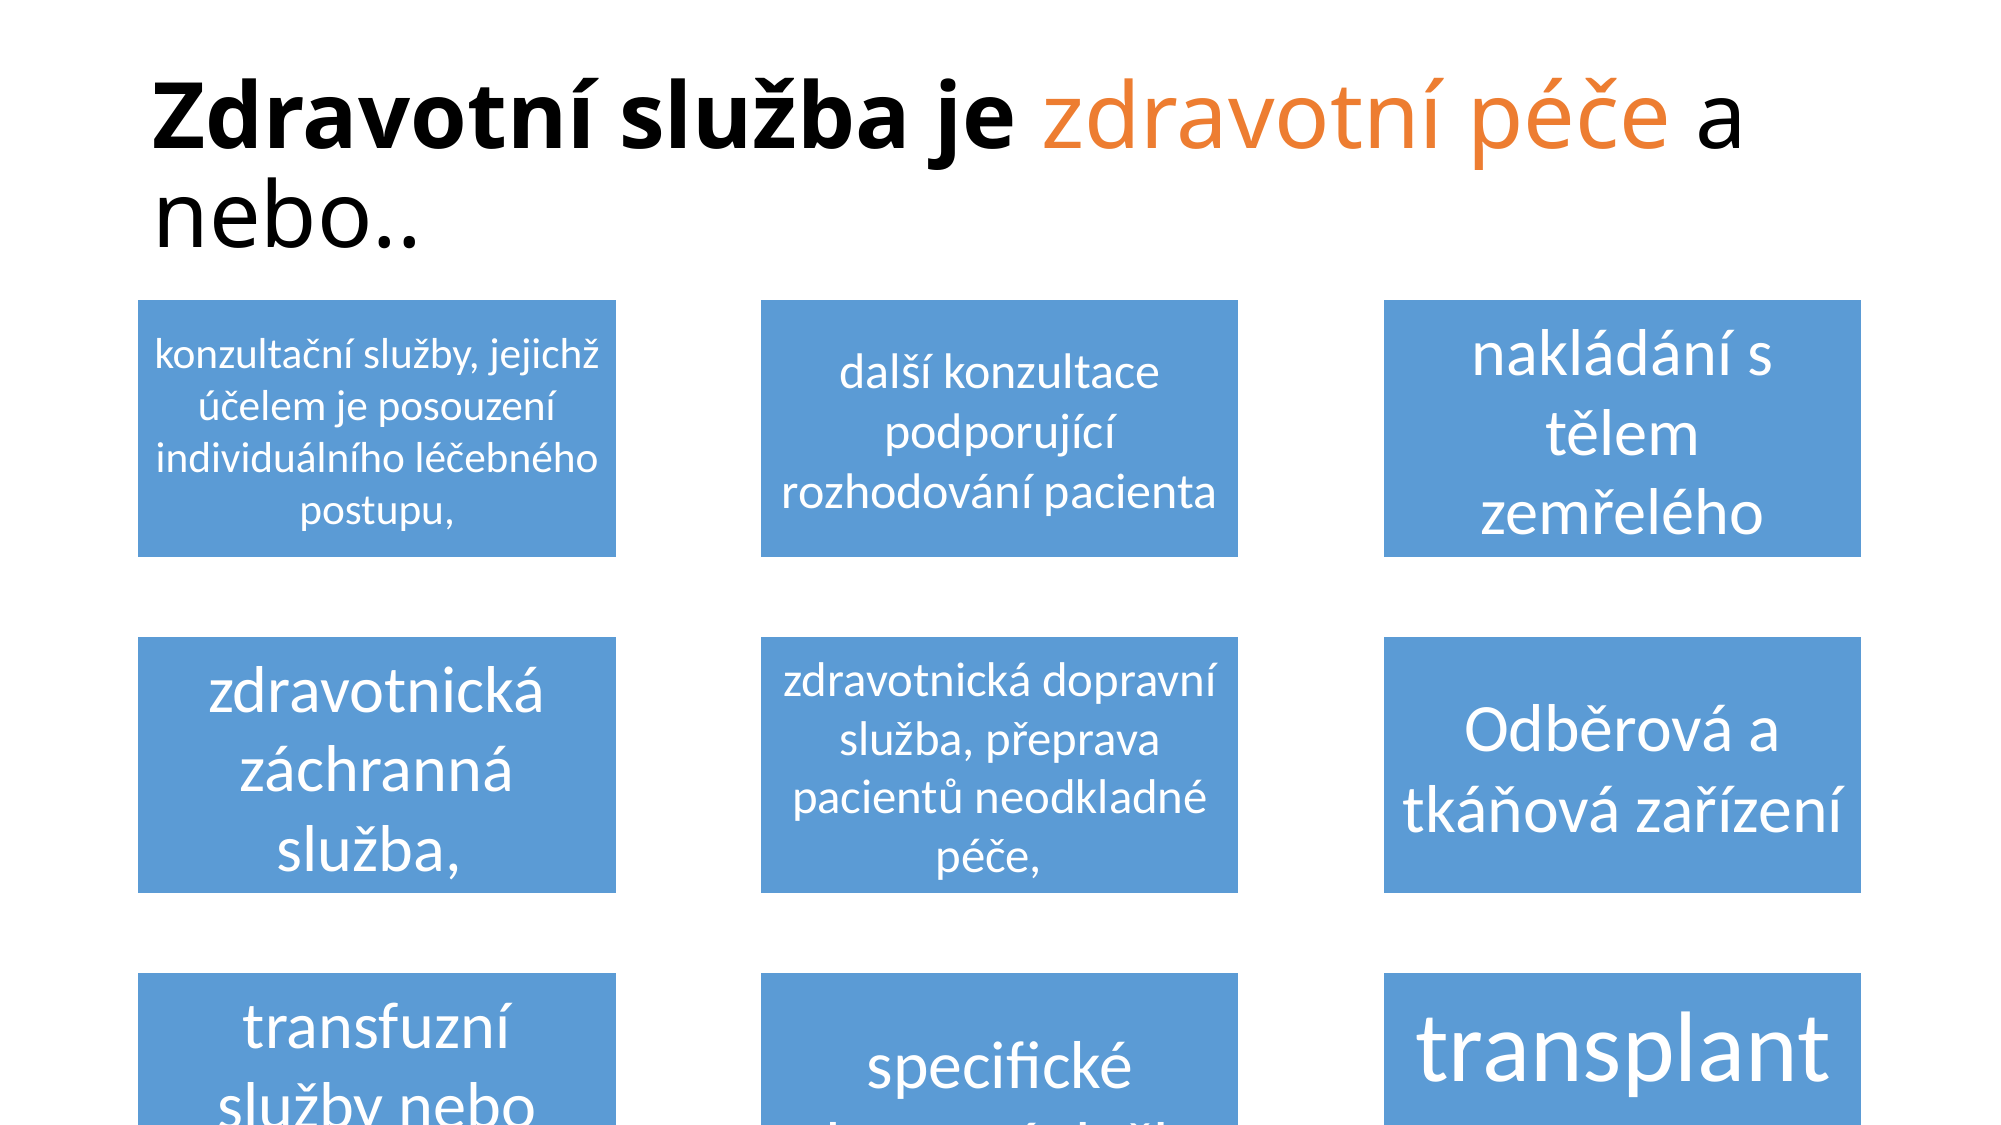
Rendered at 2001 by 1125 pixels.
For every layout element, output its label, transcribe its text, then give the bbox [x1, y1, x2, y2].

title Zdravotní služba je zdravotní péče a nebo.. [137, 59, 1863, 278]
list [137, 299, 1863, 1014]
